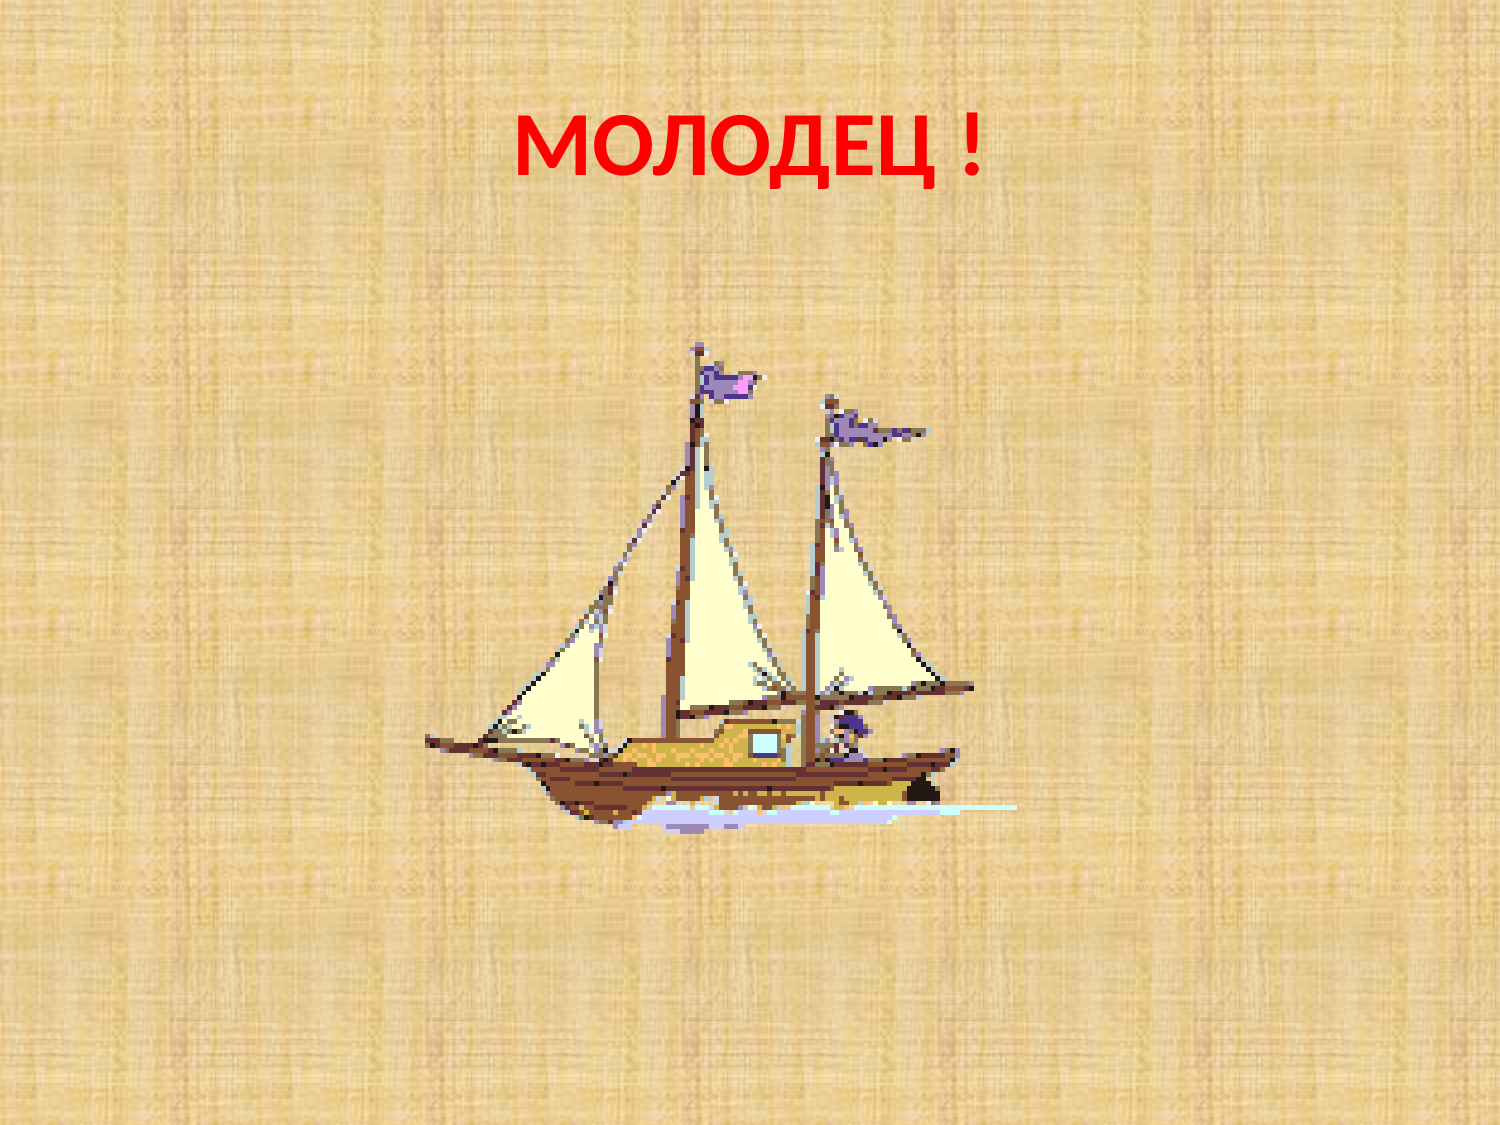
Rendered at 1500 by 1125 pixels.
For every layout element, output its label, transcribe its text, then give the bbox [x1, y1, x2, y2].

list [421, 327, 1091, 844]
title МОЛОДЕЦ ! [75, 45, 1425, 233]
picture [0, 0, 1500, 1125]
